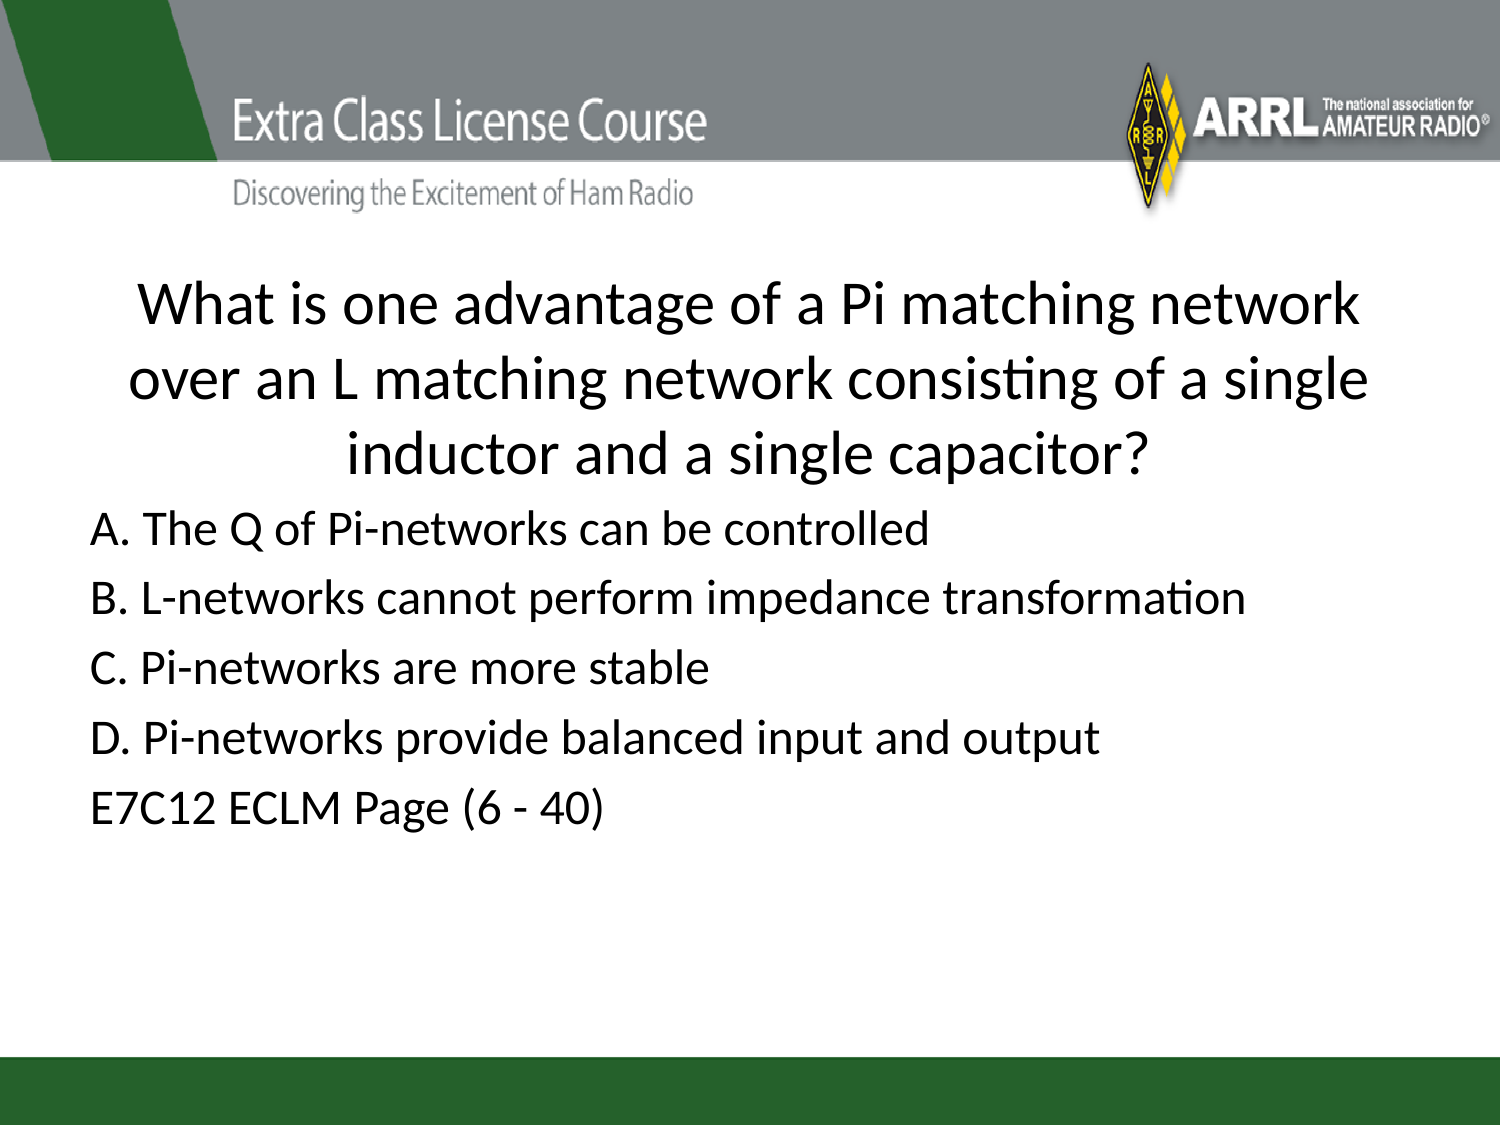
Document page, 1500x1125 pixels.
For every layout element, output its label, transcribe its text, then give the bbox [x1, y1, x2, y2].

title What is one advantage of a Pi matching network over an L matching network consisting of a single inductor and a single capacitor? [75, 254, 1425, 435]
list A. The Q of Pi-networks can be controlled B. L-networks cannot perform impedance transformation C. Pi-networks are more stable D. Pi-networks provide balanced input and output E7C12 ECLM Page (6 - 40) [75, 487, 1425, 1005]
picture [0, 0, 1500, 1125]
